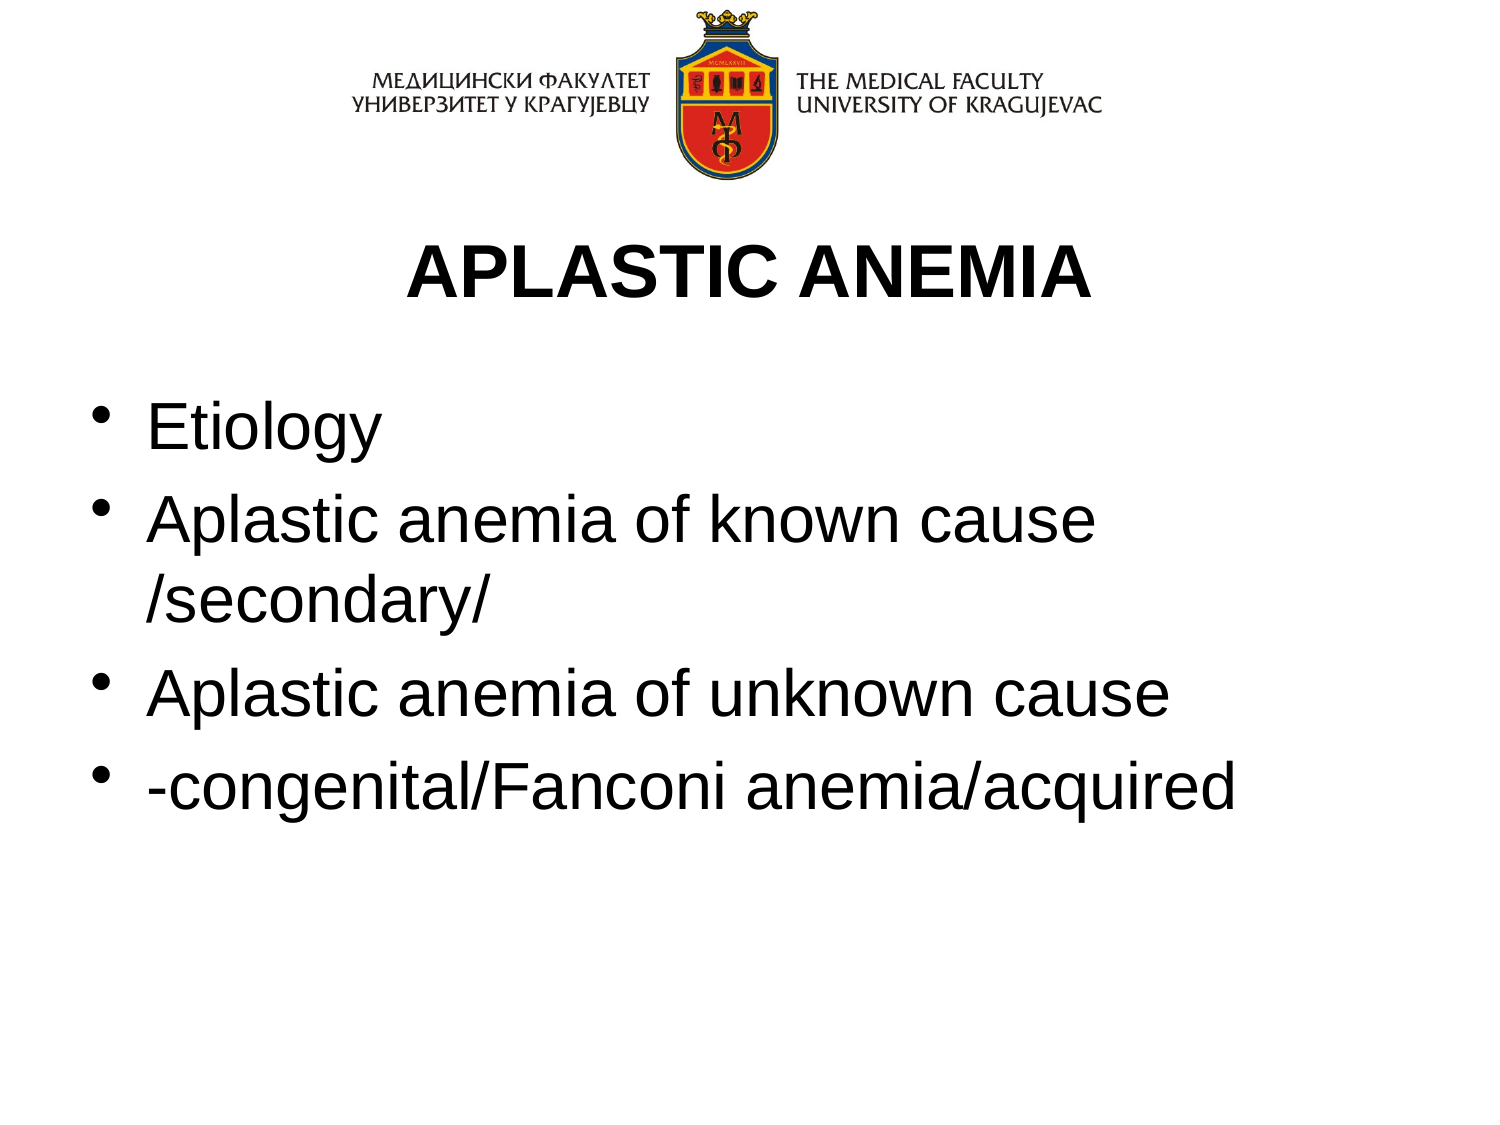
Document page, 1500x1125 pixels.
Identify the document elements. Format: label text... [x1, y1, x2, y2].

list Etiology Aplastic anemia of known cause /secondary/ Aplastic anemia of unknown cause -congenital/Fanconi anemia/acquired [74, 374, 1426, 1118]
picture [328, 0, 1125, 173]
title APLASTIC ANEMIA [74, 173, 1426, 362]
